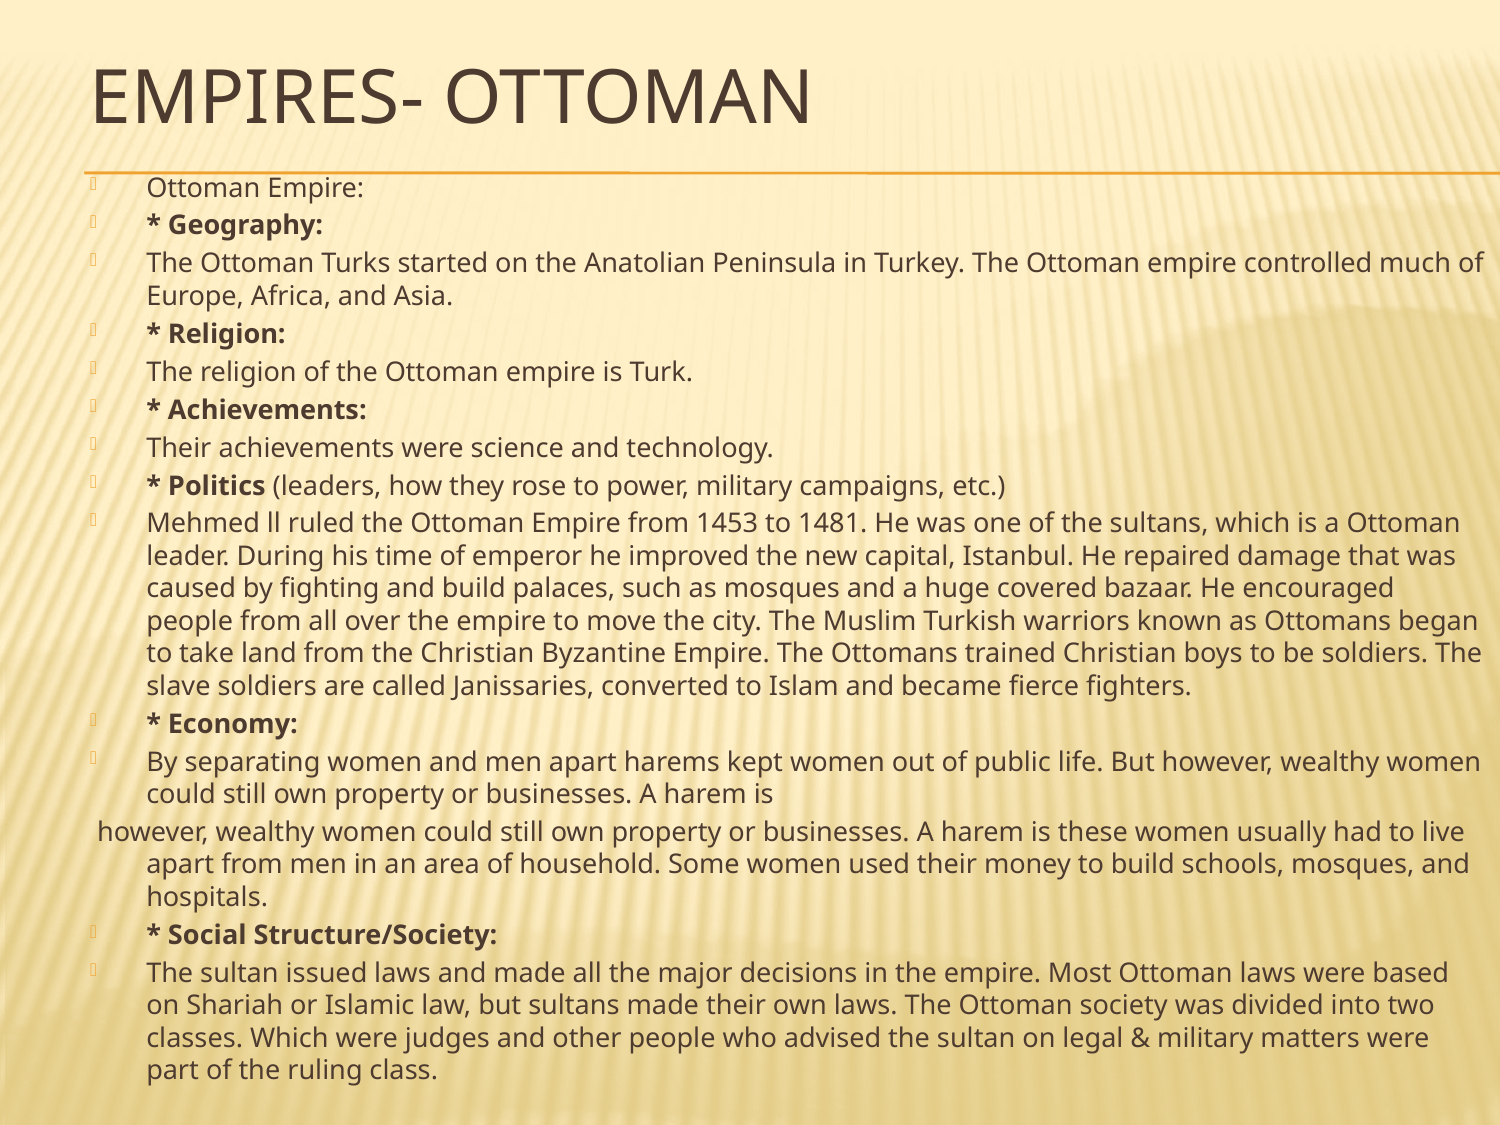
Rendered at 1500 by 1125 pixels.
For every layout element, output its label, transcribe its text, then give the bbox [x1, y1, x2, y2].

list Ottoman Empire: * Geography: The Ottoman Turks started on the Anatolian Peninsula in Turkey. The Ottoman empire controlled much of Europe, Africa, and Asia. * Religion: The religion of the Ottoman empire is Turk. * Achievements: Their achievements were science and technology. * Politics (leaders, how they rose to power, military campaigns, etc.) Mehmed ll ruled the Ottoman Empire from 1453 to 1481. He was one of the sultans, which is a Ottoman leader. During his time of emperor he improved the new capital, Istanbul. He repaired damage that was caused by fighting and build palaces, such as mosques and a huge covered bazaar. He encouraged people from all over the empire to move the city. The Muslim Turkish warriors known as Ottomans began to take land from the Christian Byzantine Empire. The Ottomans trained Christian boys to be soldiers. The slave soldiers are called Janissaries, converted to Islam and became fierce fighters. * Economy: By separating women and men apart harems kept women out of public life. But however, wealthy women could still own property or businesses. A harem is however, wealthy women could still own property or businesses. A harem is these women usually had to live apart from men in an area of household. Some women used their money to build schools, mosques, and hospitals. * Social Structure/Society: The sultan issued laws and made all the major decisions in the empire. Most Ottoman laws were based on Shariah or Islamic law, but sultans made their own laws. The Ottoman society was divided into two classes. Which were judges and other people who advised the sultan on legal & military matters were part of the ruling class. [74, 162, 1500, 906]
title Empires- Ottoman [75, 24, 1500, 162]
